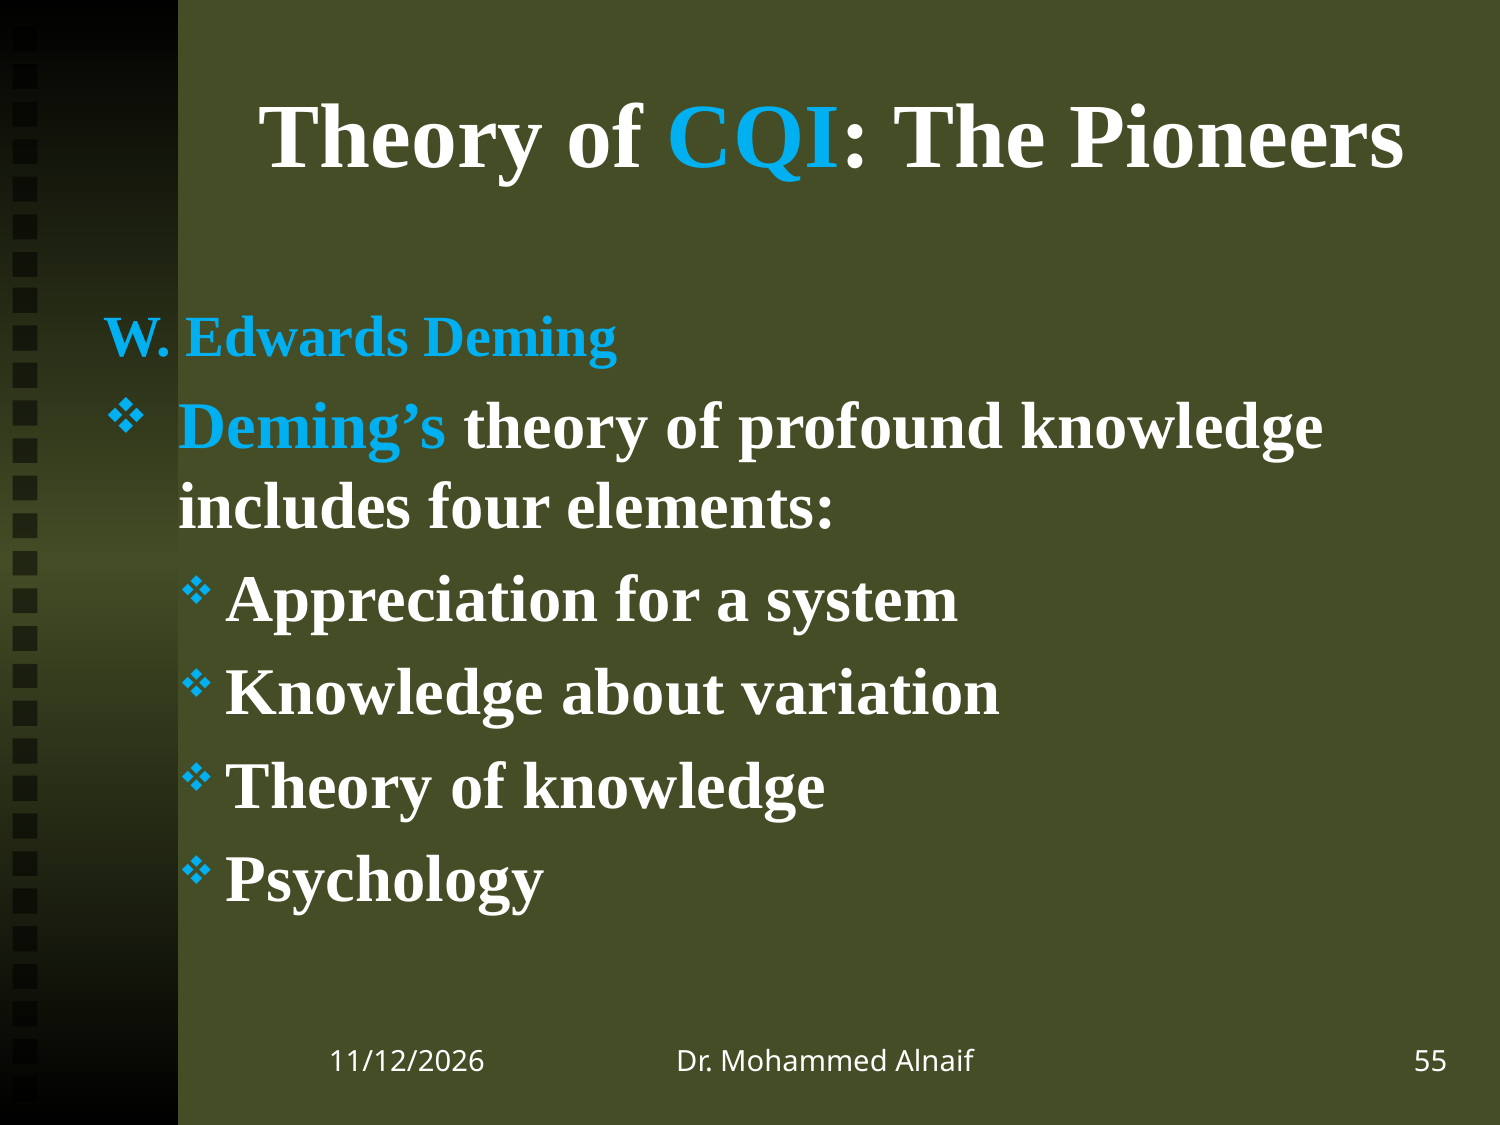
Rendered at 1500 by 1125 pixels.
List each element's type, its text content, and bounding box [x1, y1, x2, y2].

subtitle W. Edwards Deming Deming’s theory of profound knowledge includes four elements: Appreciation for a system Knowledge about variation Theory of knowledge Psychology [88, 290, 1471, 1012]
title Theory of CQI: The Pioneers [194, 42, 1471, 221]
footer Dr. Mohammed Alnaif [587, 1024, 1063, 1101]
slide_number 55 [1149, 1024, 1463, 1101]
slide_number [187, 1024, 501, 1101]
